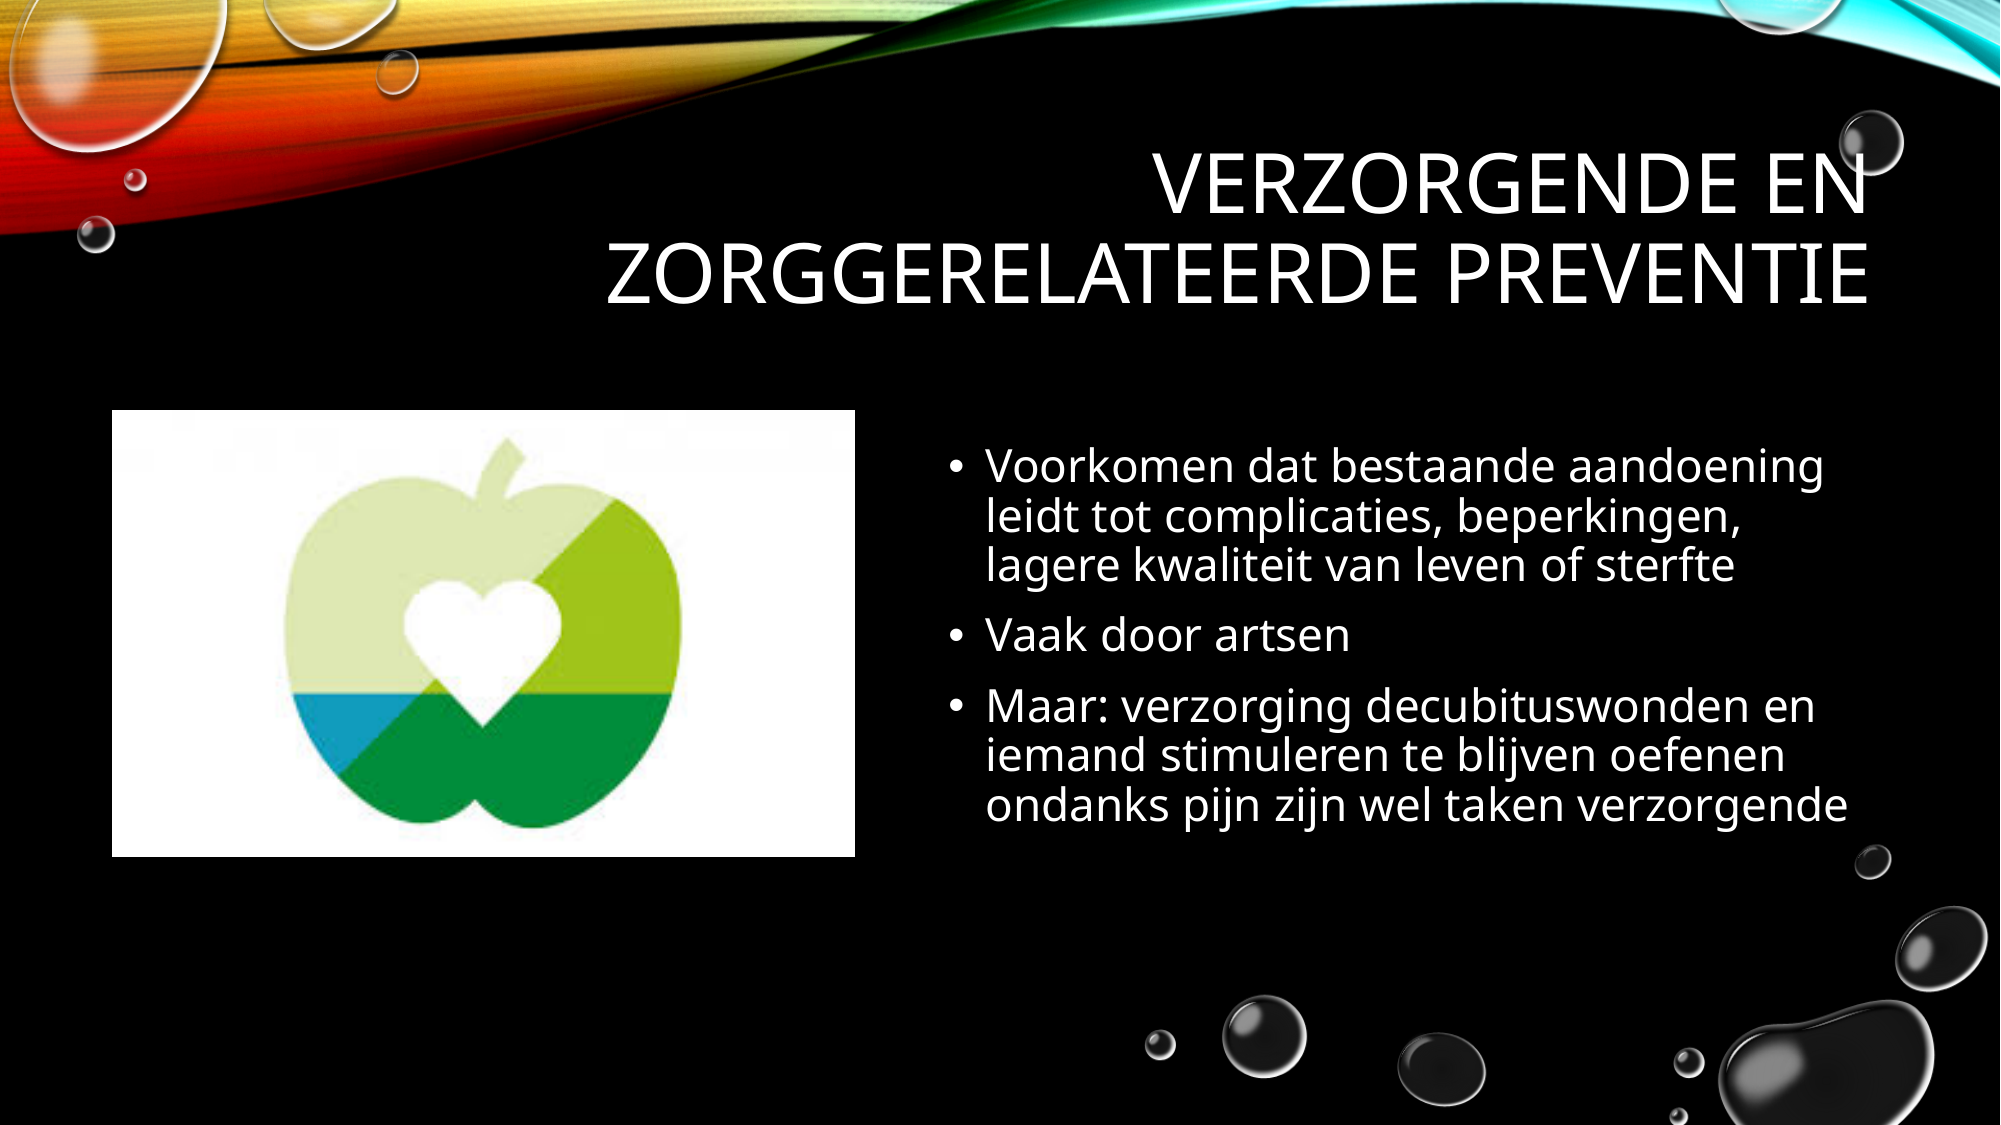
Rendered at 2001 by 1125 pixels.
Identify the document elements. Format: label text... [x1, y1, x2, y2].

title Verzorgende en zorggerelateerde preventie [474, 125, 1888, 338]
picture [0, 0, 2000, 1125]
list Voorkomen dat bestaande aandoening leidt tot complicaties, beperkingen, lagere kwaliteit van leven of sterfte Vaak door artsen Maar: verzorging decubituswonden en iemand stimuleren te blijven oefenen ondanks pijn zijn wel taken verzorgende [933, 360, 1888, 1021]
